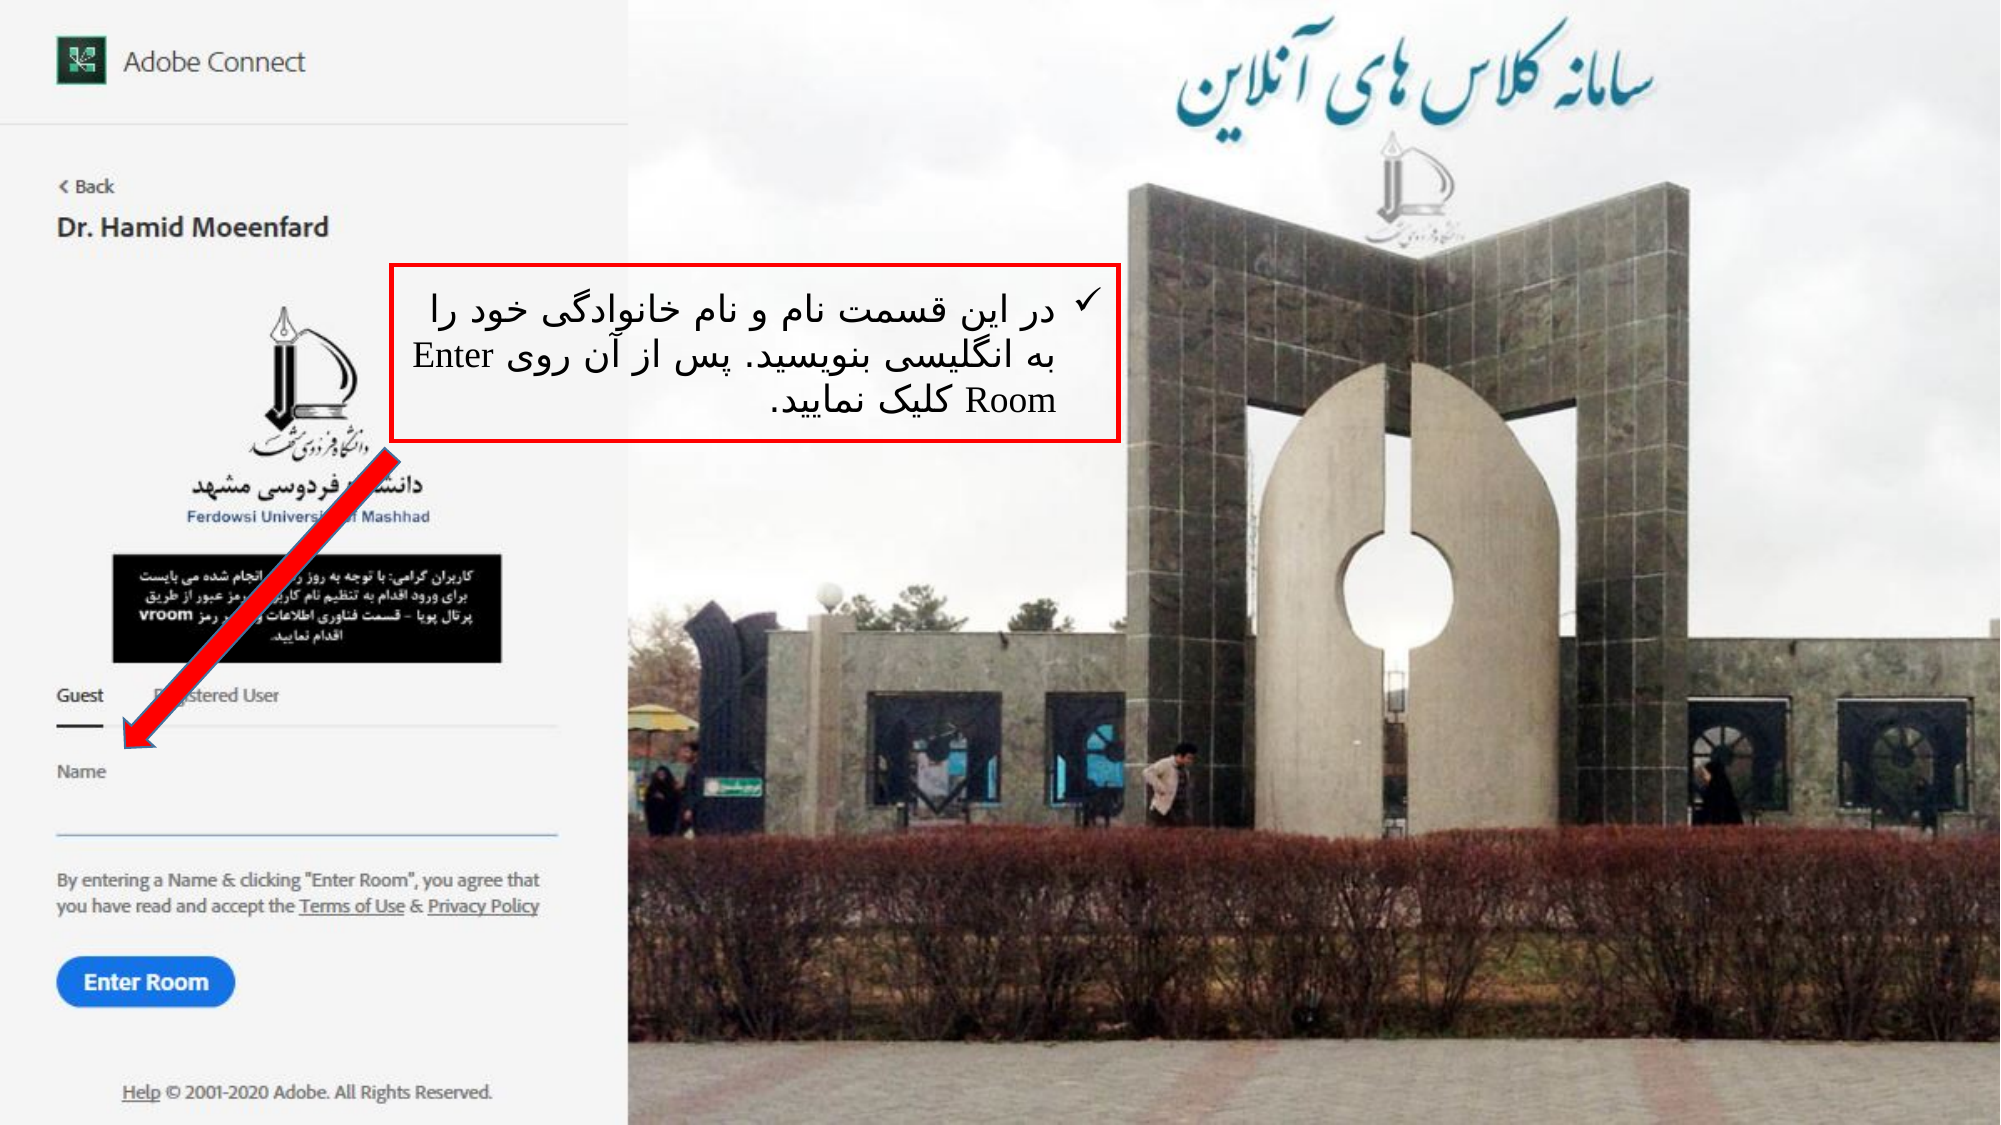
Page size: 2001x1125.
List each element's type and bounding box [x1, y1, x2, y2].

picture [0, 0, 2000, 1125]
text_box [237, 264, 1119, 800]
